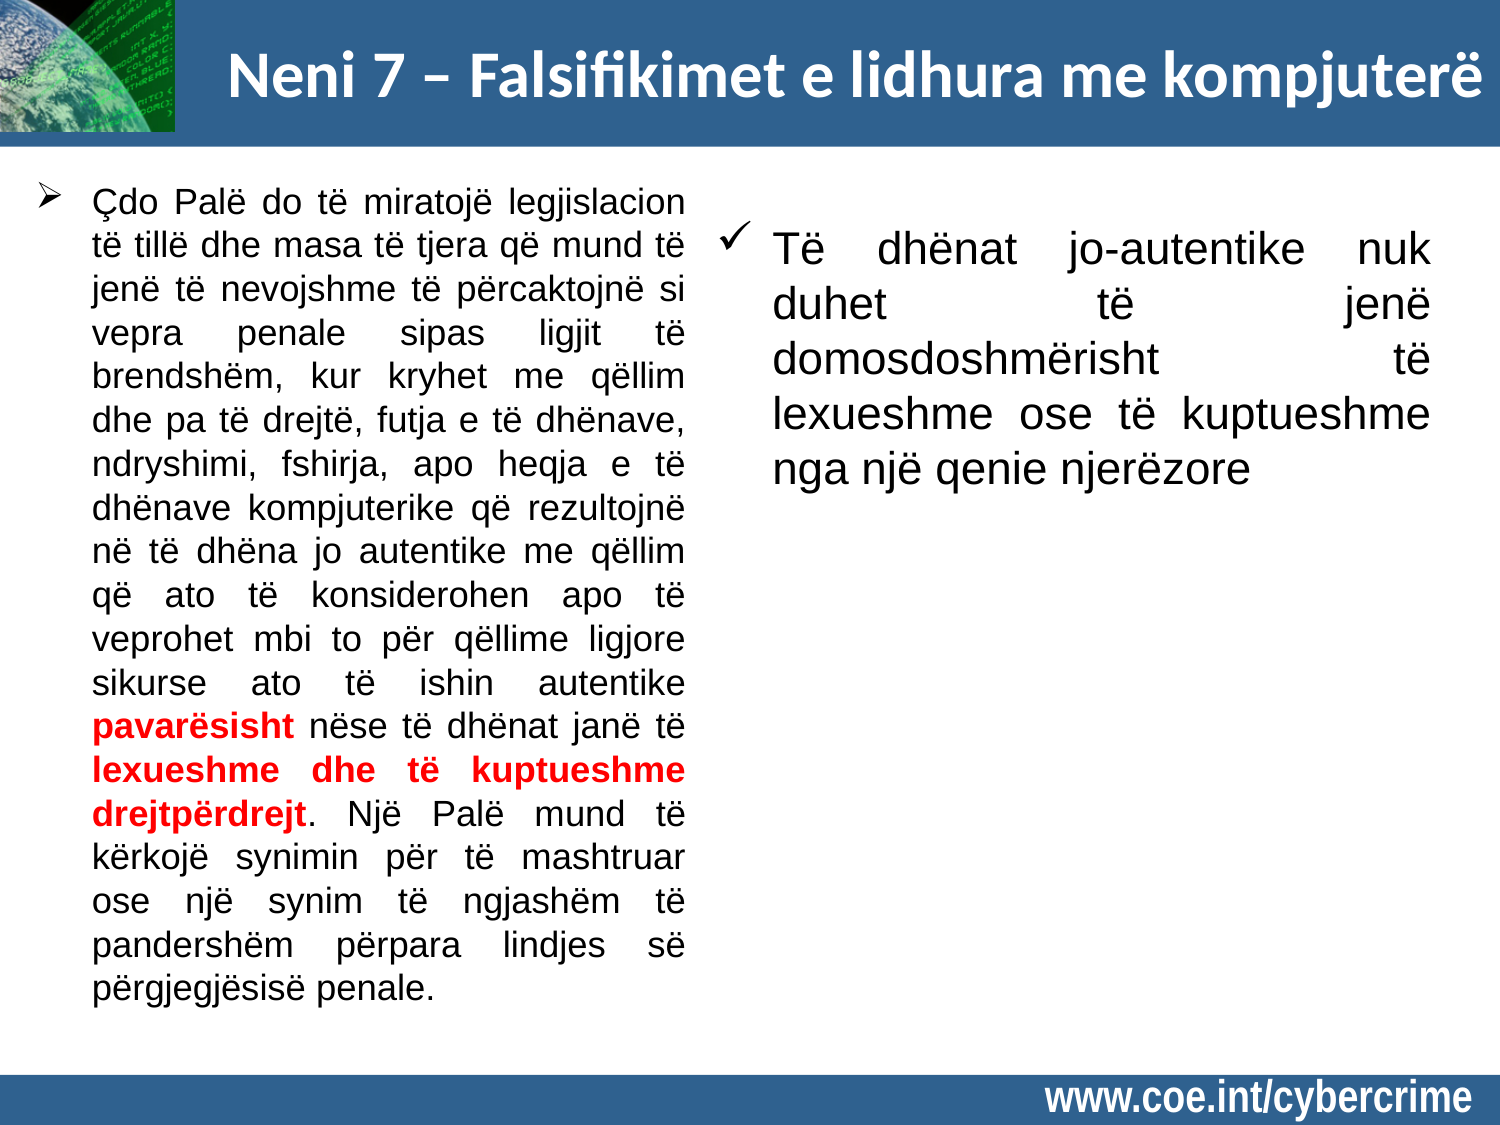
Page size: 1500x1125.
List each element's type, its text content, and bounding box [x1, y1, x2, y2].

text_box www.coe.int/cybercrime [1030, 1059, 1500, 1125]
picture [0, 0, 175, 132]
text_box Çdo Palë do të miratojë legjislacion të tillë dhe masa të tjera që mund të jenë të nevojshme të përcaktojnë si vepra penale sipas ligjit të brendshëm, kur kryhet me qëllim dhe pa të drejtë, futja e të dhënave, ndryshimi, fshirja, apo heqja e të dhënave kompjuterike që rezultojnë në të dhëna jo autentike me qëllim që ato të konsiderohen apo të veprohet mbi to për qëllime ligjore sikurse ato të ishin autentike pavarësisht nëse të dhënat janë të lexueshme dhe të kuptueshme drejtpërdrejt. Një Palë mund të kërkojë synimin për të mashtruar ose një synim të ngjashëm të pandershëm përpara lindjes së përgjegjësisë penale. [20, 170, 702, 1016]
text_box Neni 7 – Falsifikimet e lidhura me kompjuterë [0, 0, 1500, 149]
text_box Të dhënat jo-autentike nuk duhet të jenë domosdoshmërisht të lexueshme ose të kuptueshme nga një qenie njerëzore [701, 211, 1447, 501]
text_box [0, 1073, 1030, 1125]
